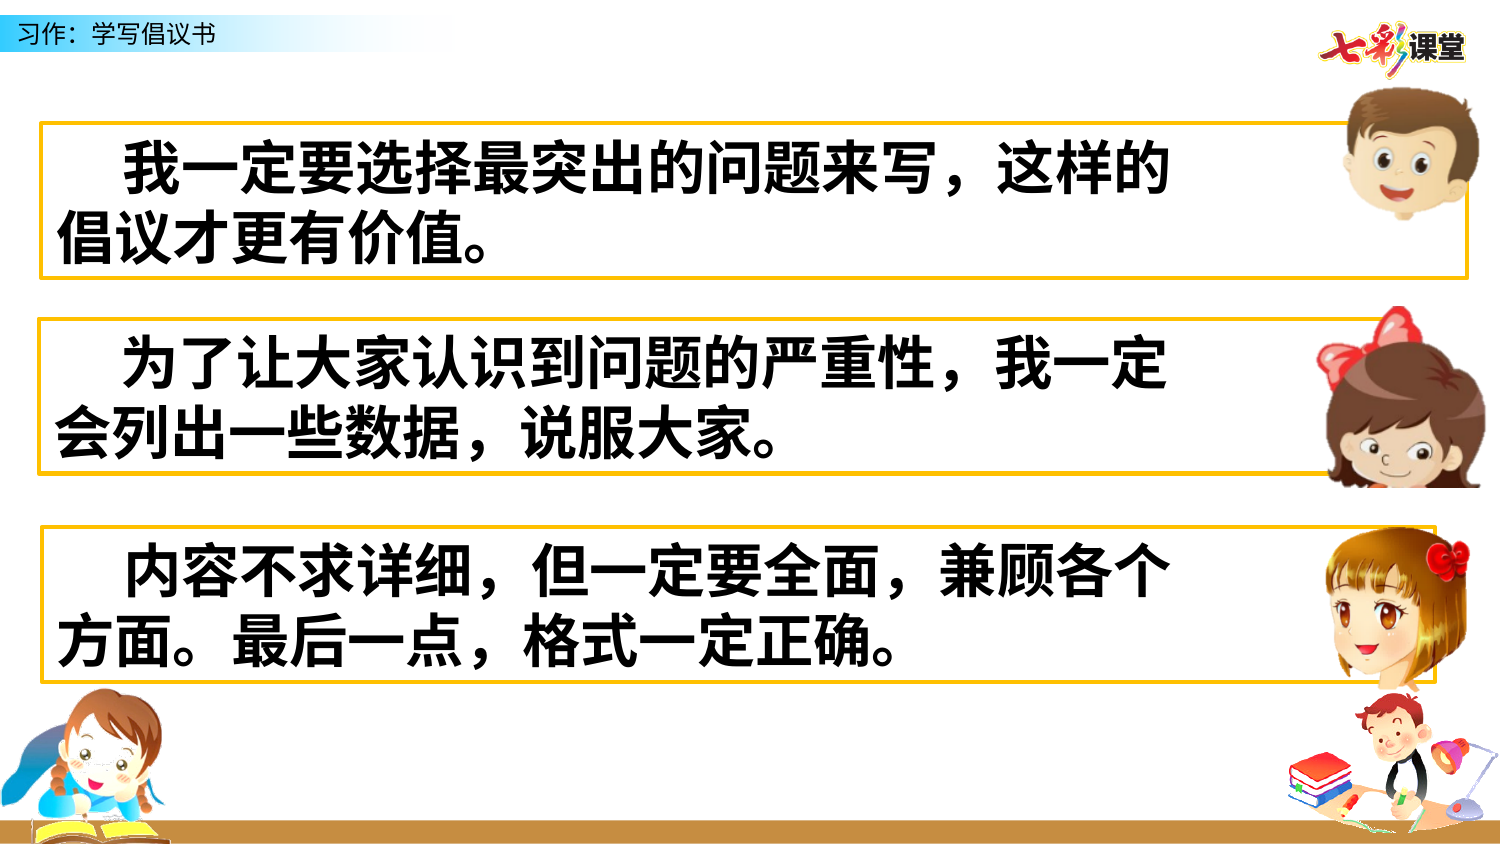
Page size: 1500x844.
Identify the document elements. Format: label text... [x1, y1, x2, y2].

picture [1284, 526, 1500, 844]
picture [1302, 20, 1500, 488]
text_box 为了让大家认识到问题的严重性，我一定 会列出一些数据，说服大家。 [37, 317, 1301, 476]
picture [0, 648, 180, 844]
text_box 内容不求详细，但一定要全面，兼顾各个 方面。最后一点，格式一定正确。 [40, 525, 1320, 684]
text_box 我一定要选择最突出的问题来写，这样的 倡议才更有价值。 [39, 121, 1297, 280]
